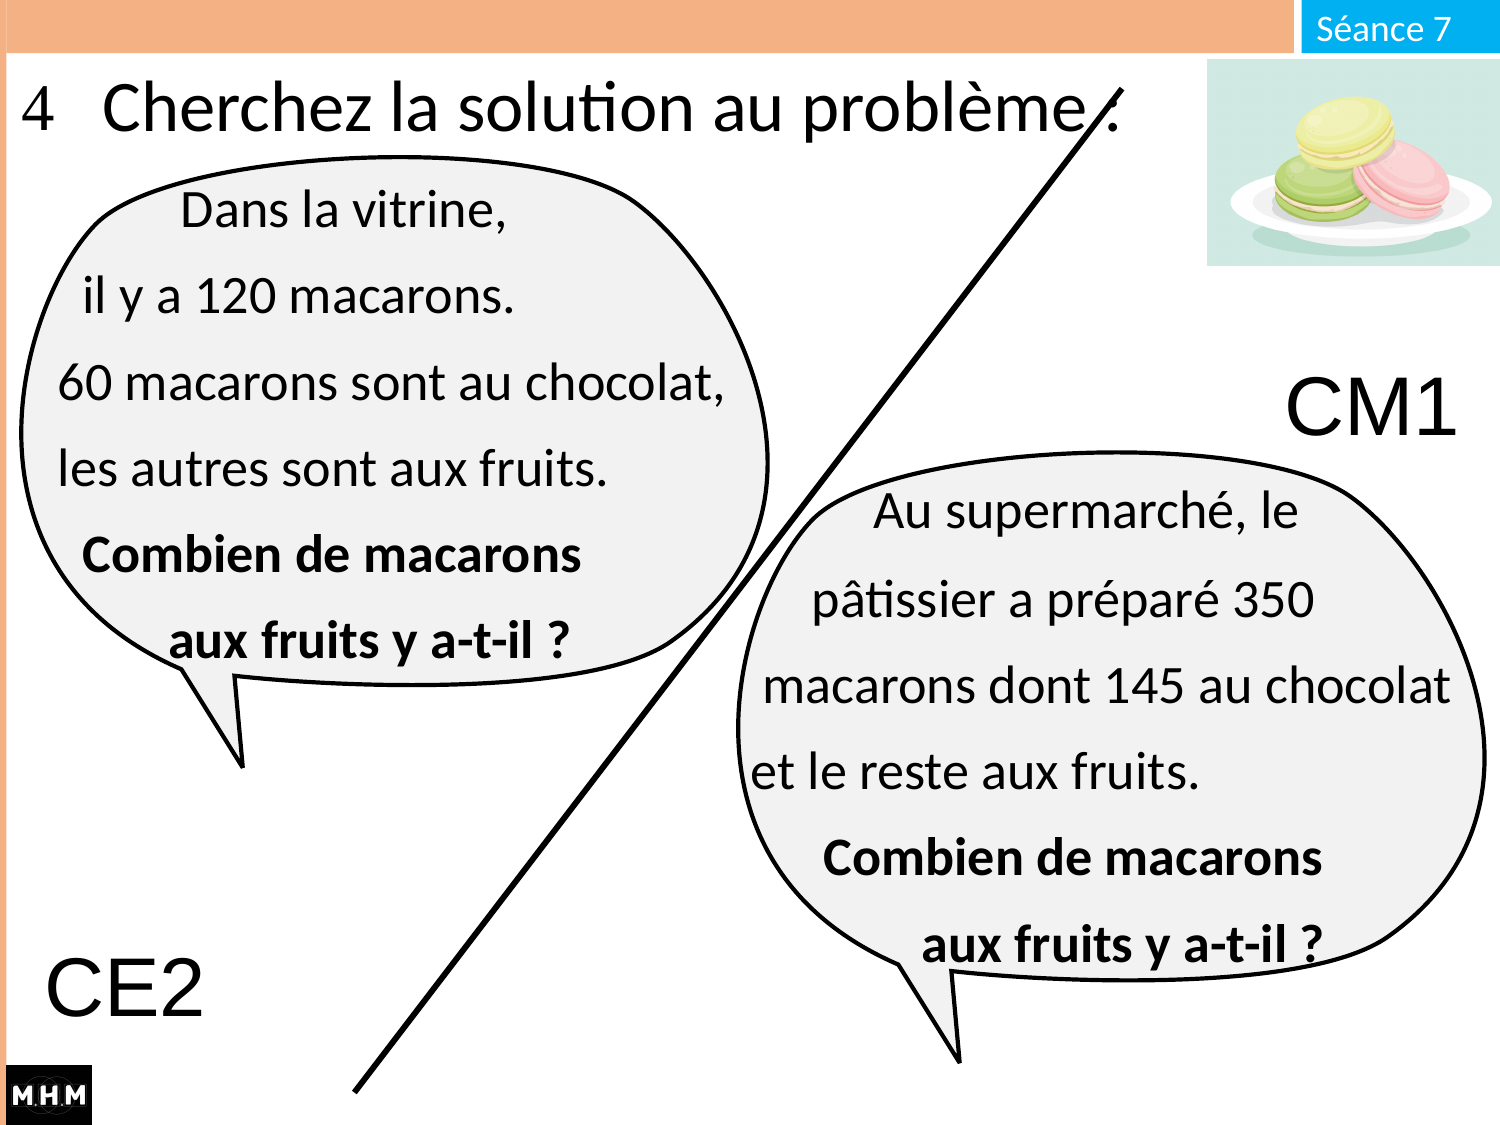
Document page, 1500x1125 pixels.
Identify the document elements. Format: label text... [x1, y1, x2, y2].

title Cherchez la solution au problème : [87, 32, 1382, 157]
picture [1206, 58, 1500, 266]
picture [6, 1065, 92, 1125]
text_box CM1 [1269, 344, 1477, 453]
text_box CE2 [29, 925, 236, 1034]
text_box Dans la vitrine, il y a 120 macarons. 60 macarons sont au chocolat, les autres sont aux fruits. Combien de macarons aux fruits y a-t-il ? [19, 155, 770, 769]
text_box Au supermarché, le pâtissier a préparé 350 macarons dont 145 au chocolat et le reste aux fruits. Combien de macarons aux fruits y a-t-il ? [736, 450, 1487, 1065]
